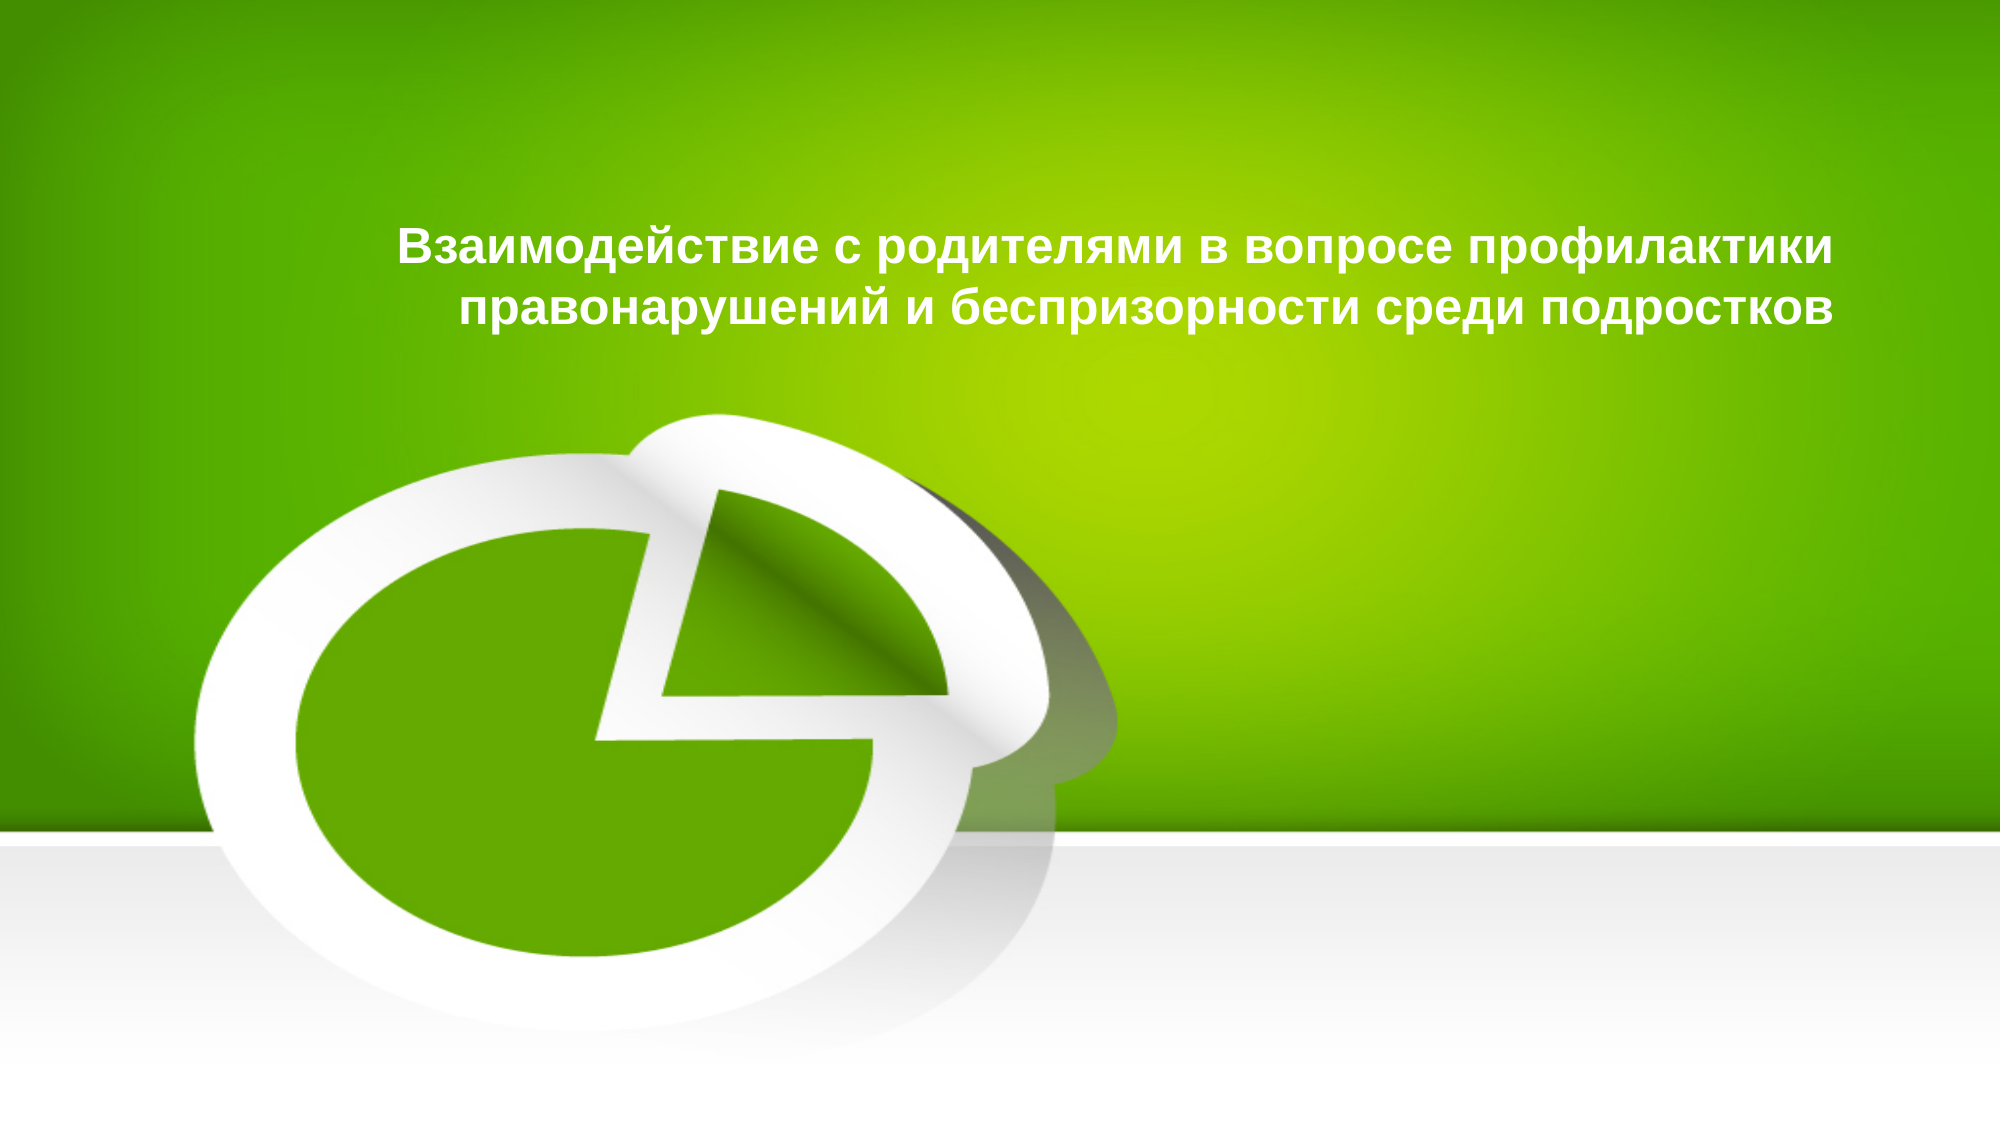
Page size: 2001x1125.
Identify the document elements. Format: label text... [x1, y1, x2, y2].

title Взаимодействие с родителями в вопросе профилактики правонарушений и беспризорности среди подростков [338, 184, 1850, 363]
picture [0, 0, 2000, 1125]
